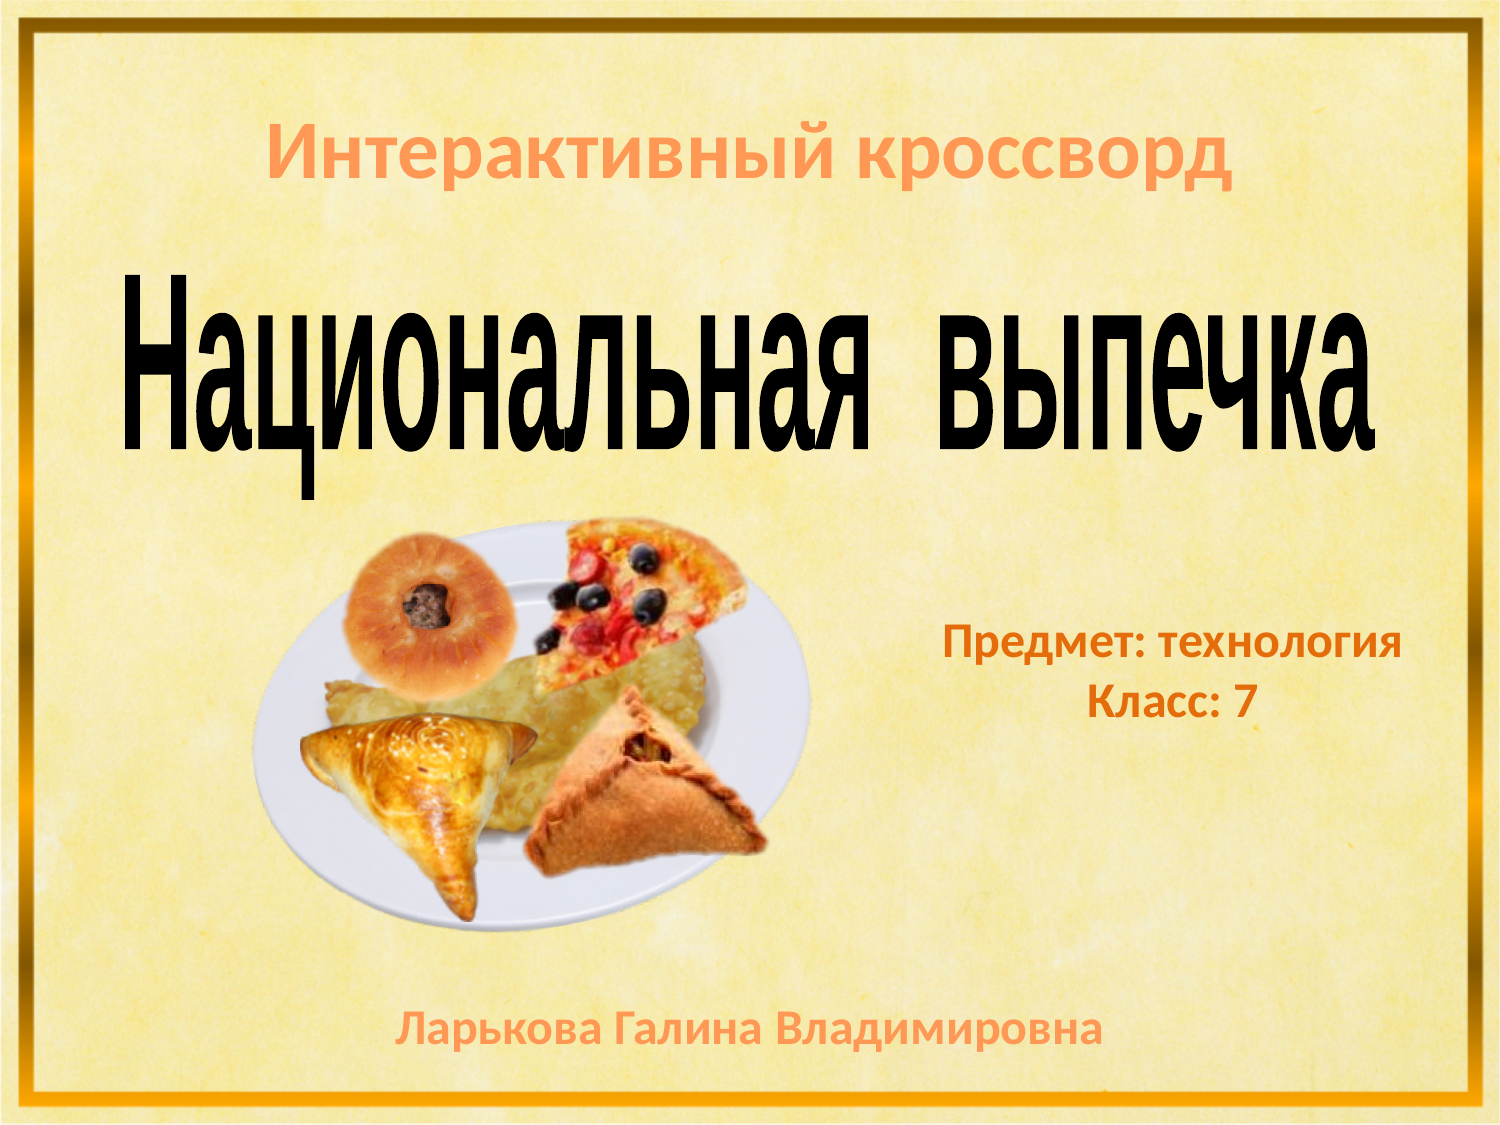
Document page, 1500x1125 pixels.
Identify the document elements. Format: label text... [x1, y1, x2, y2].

picture [0, 0, 1500, 1125]
text_box Предмет: технология Класс: 7 [927, 599, 1419, 735]
text_box Ларькова Галина Владимировна [380, 987, 1120, 1063]
text_box Интерактивный кроссворд [251, 87, 1249, 203]
